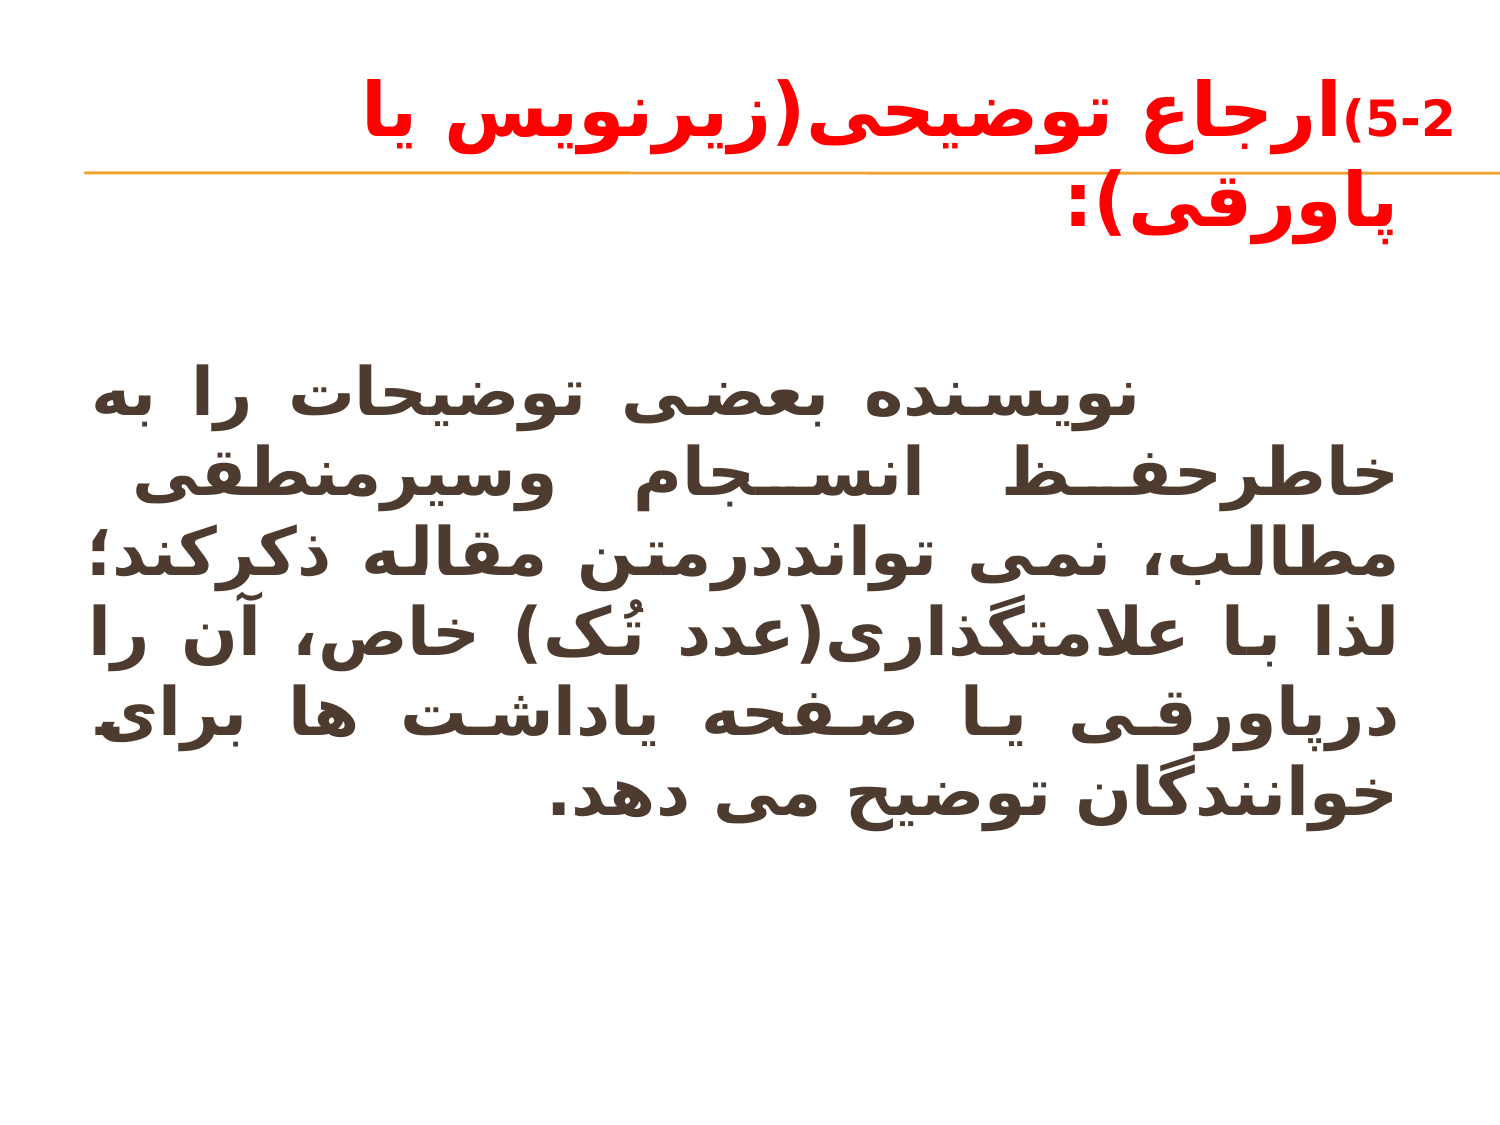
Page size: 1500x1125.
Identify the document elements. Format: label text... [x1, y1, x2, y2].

list 5-2)ارجاع توضیحی(زیرنویس یا پاورقی): نویسنده بعضی توضیحات را به خاطرحفظ انسجام وسیرمنطقی مطالب، نمی توانددرمتن مقاله ذکرکند؛ لذا با علامتگذاری(عدد تُک) خاص، آن را درپاورقی یا صفحه یاداشت ها برای خوانندگان توضیح می دهد. [64, 54, 1471, 1025]
